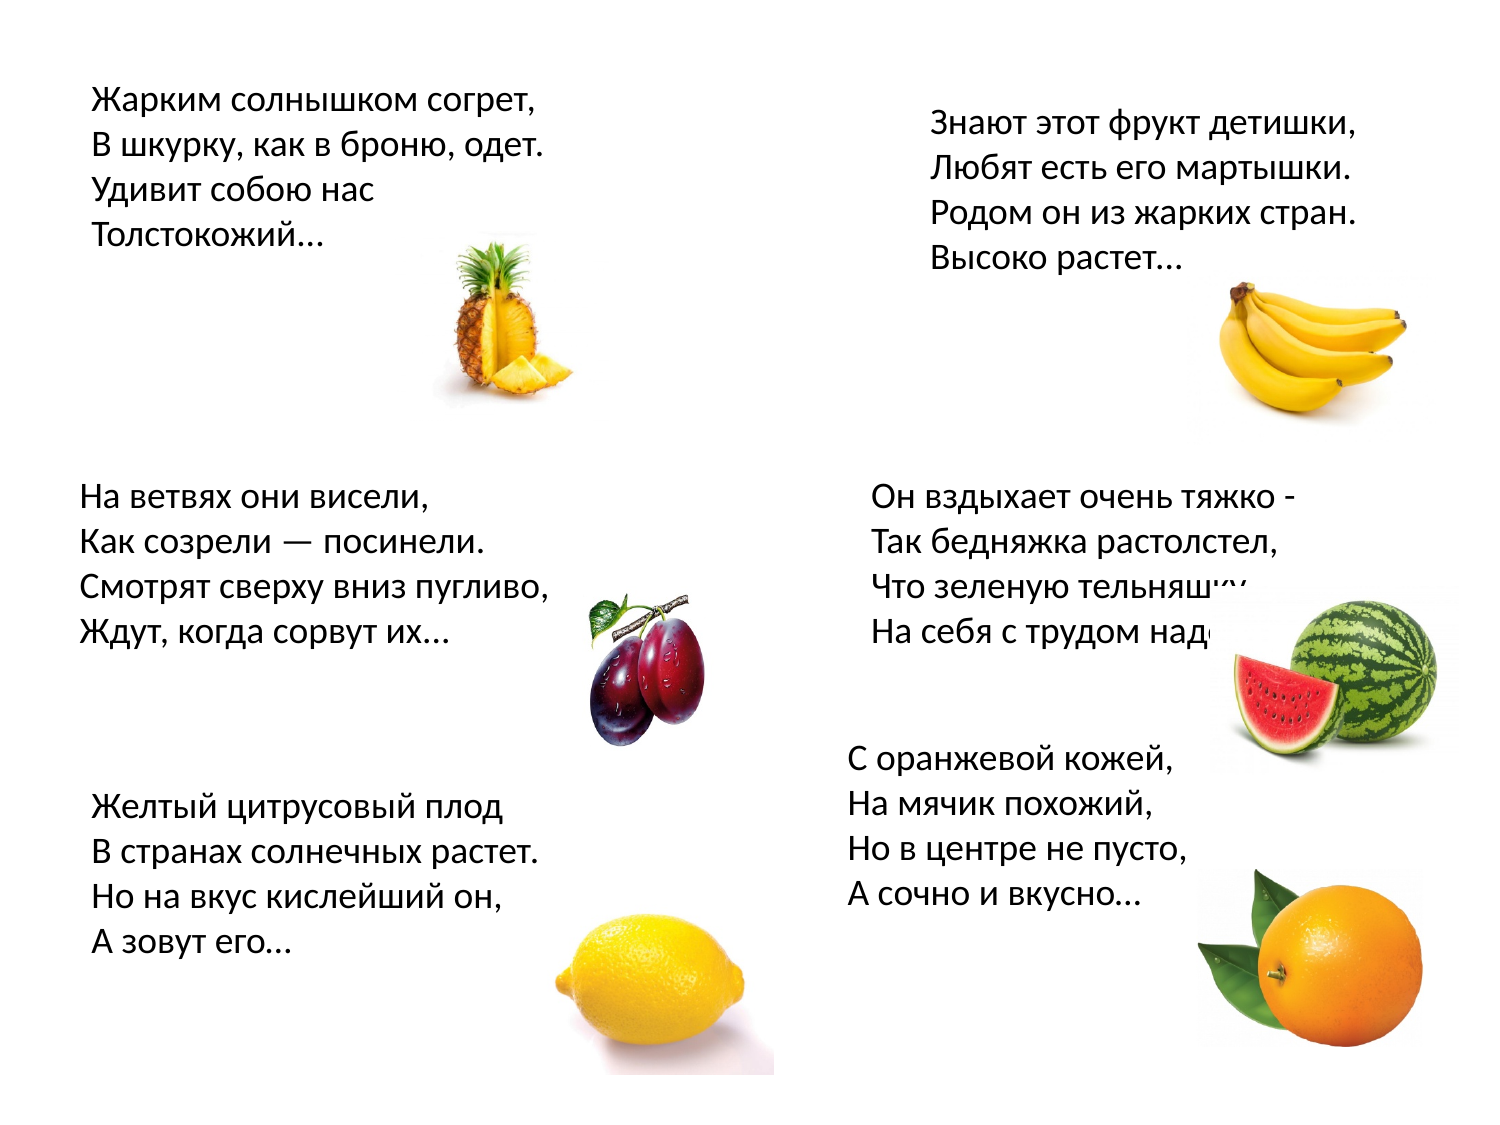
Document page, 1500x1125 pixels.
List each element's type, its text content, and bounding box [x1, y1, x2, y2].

picture [1210, 585, 1459, 776]
text_box Жарким солнышком согрет, В шкурку, как в броню, одет. Удивит собою нас Толстокожий... [76, 66, 597, 262]
picture [1186, 255, 1436, 445]
picture [548, 585, 736, 764]
text_box Желтый цитрусовый плод В странах солнечных растет. Но на вкус кислейший он, А зовут его… [76, 773, 632, 1014]
text_box Он вздыхает очень тяжко - Так бедняжка растолстел, Что зеленую тельняшку На себя с трудом надел… [856, 463, 1459, 704]
text_box Знают этот фрукт детишки, Любят есть его мартышки. Родом он из жарких стран. Высоко растет... [915, 89, 1436, 285]
picture [525, 892, 774, 1076]
text_box С оранжевой кожей, На мячик похожий, Но в центре не пусто, А сочно и вкусно… [832, 725, 1388, 921]
picture [1196, 869, 1424, 1047]
text_box На ветвях они висели, Как созрели — посинели. Смотрят сверху вниз пугливо, Ждут, когда сорвут их... [64, 463, 597, 659]
picture [395, 231, 609, 421]
